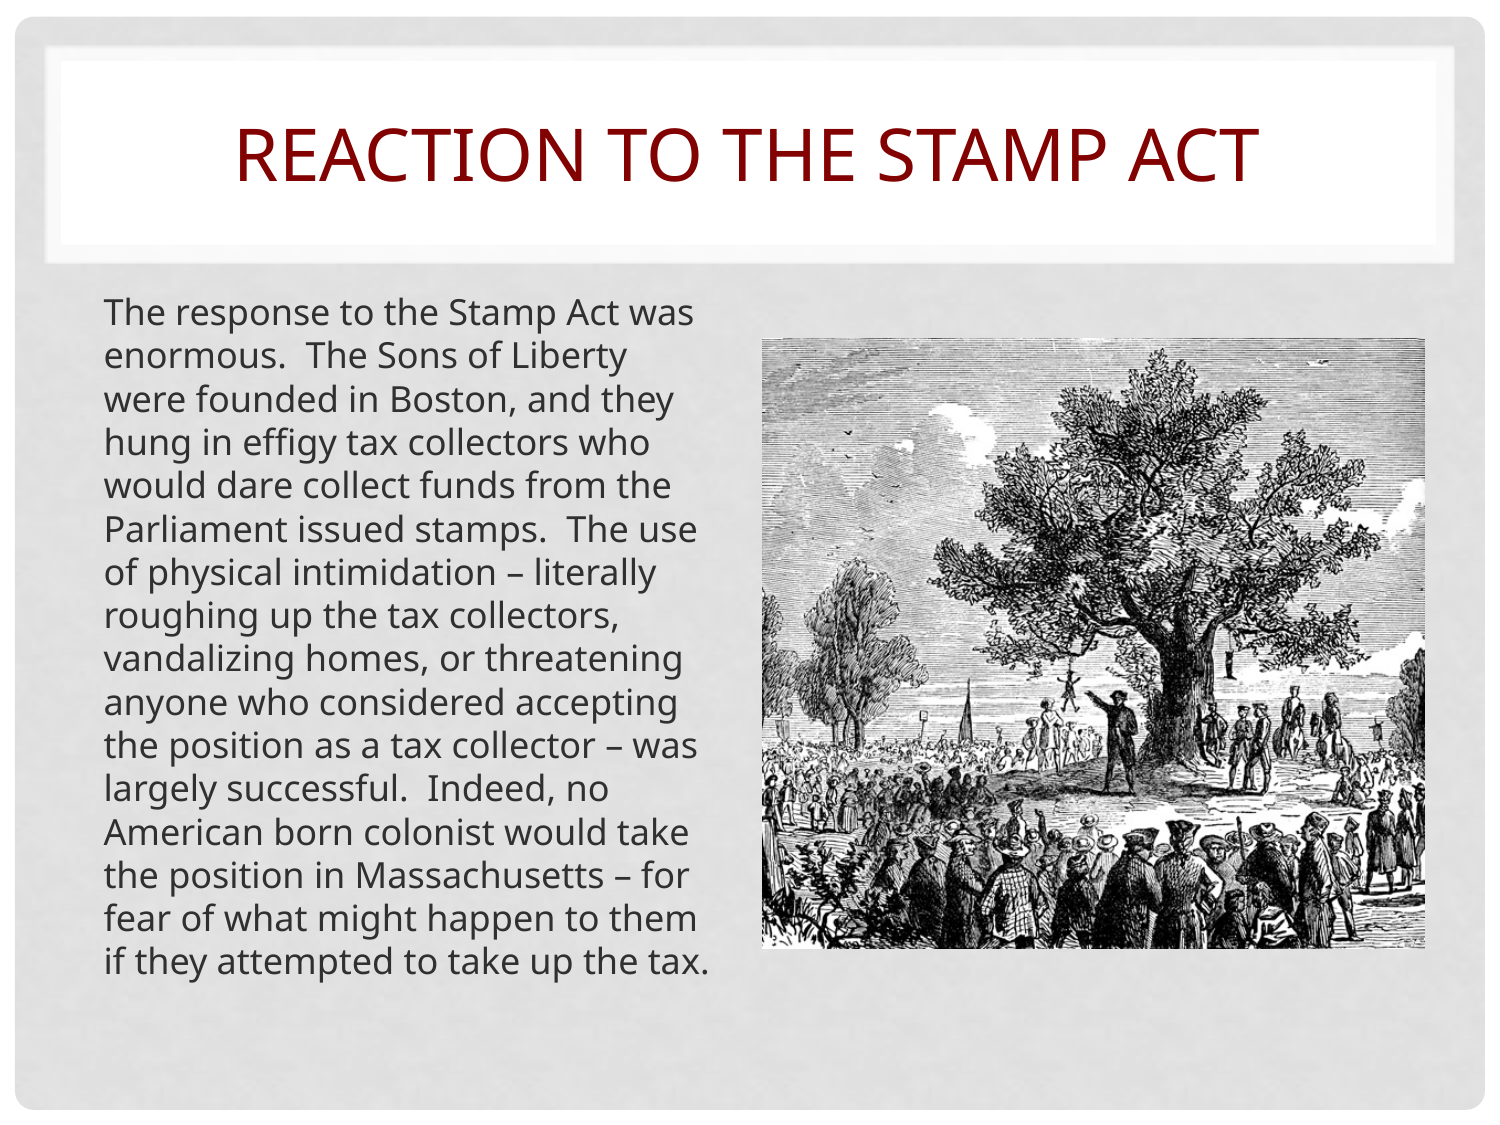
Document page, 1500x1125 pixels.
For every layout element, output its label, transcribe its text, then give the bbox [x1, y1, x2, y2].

list The response to the Stamp Act was enormous. The Sons of Liberty were founded in Boston, and they hung in effigy tax collectors who would dare collect funds from the Parliament issued stamps. The use of physical intimidation – literally roughing up the tax collectors, vandalizing homes, or threatening anyone who considered accepting the position as a tax collector – was largely successful. Indeed, no American born colonist would take the position in Massachusetts – for fear of what might happen to them if they attempted to take up the tax. [69, 281, 733, 1005]
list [762, 337, 1426, 949]
title Reaction to the Stamp Act [69, 66, 1425, 238]
